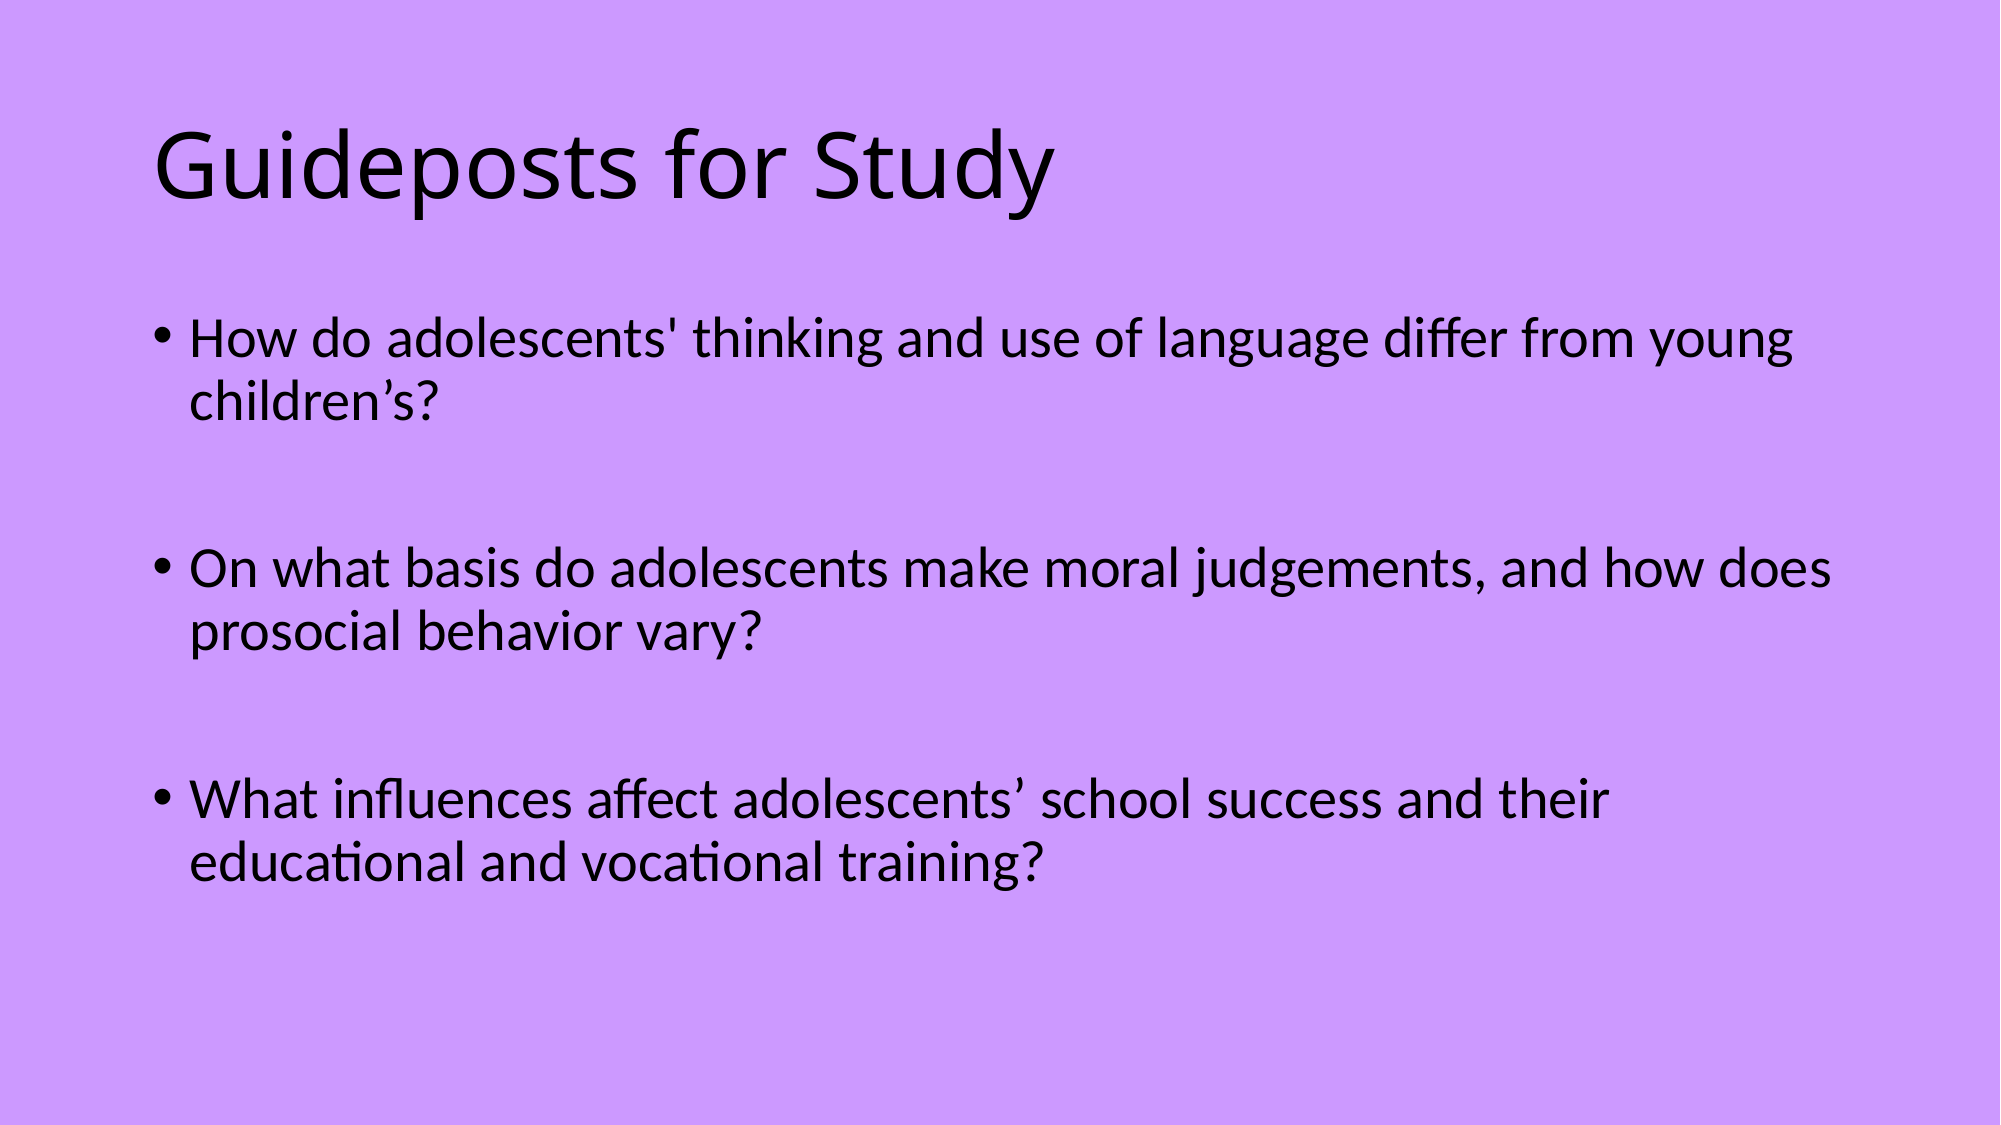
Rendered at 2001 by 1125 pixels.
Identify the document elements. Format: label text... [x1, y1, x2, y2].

list How do adolescents' thinking and use of language differ from young children’s? On what basis do adolescents make moral judgements, and how does prosocial behavior vary? What influences affect adolescents’ school success and their educational and vocational training? [137, 299, 1863, 1014]
title Guideposts for Study [137, 59, 1863, 278]
